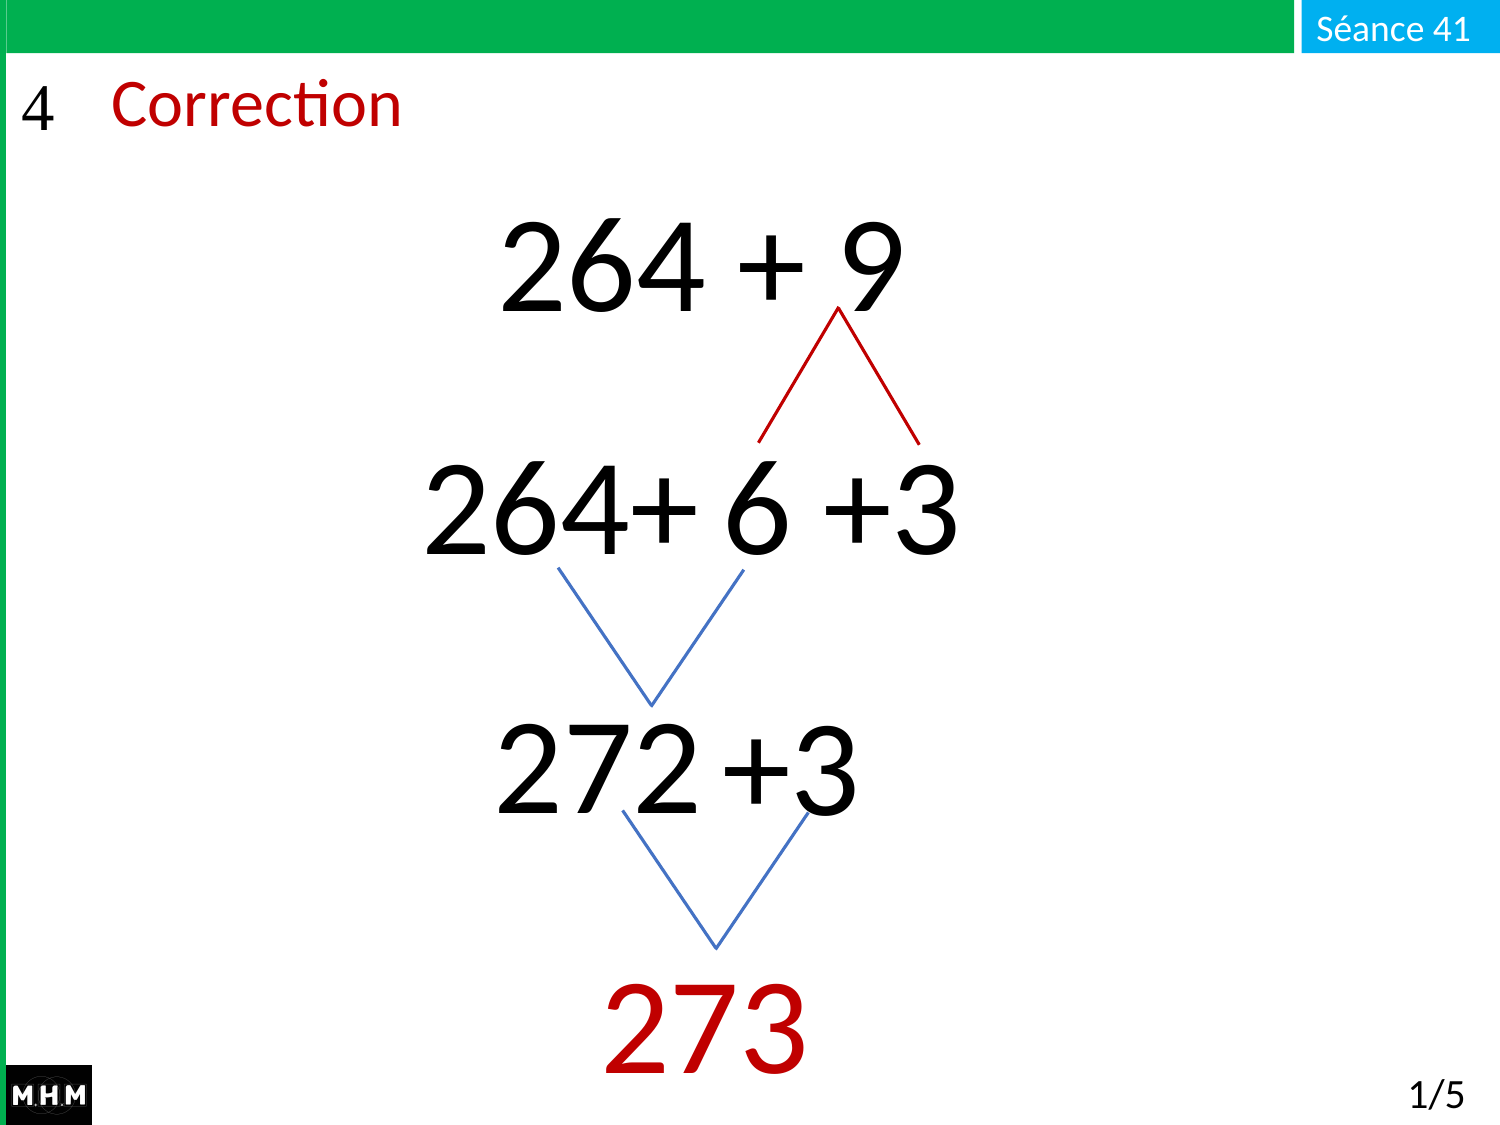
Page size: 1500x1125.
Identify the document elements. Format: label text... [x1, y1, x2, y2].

list 1/5 [1373, 1064, 1500, 1125]
text_box +3 [707, 670, 981, 850]
text_box 264 + 9 [480, 166, 924, 346]
text_box 264+ [406, 409, 765, 590]
text_box 272 [478, 669, 707, 849]
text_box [558, 567, 744, 707]
picture [6, 1065, 92, 1125]
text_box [758, 306, 920, 445]
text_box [622, 810, 809, 950]
title Correction [96, 60, 1391, 150]
text_box 273 [585, 928, 892, 1108]
text_box 6 +3 [765, 409, 1171, 590]
